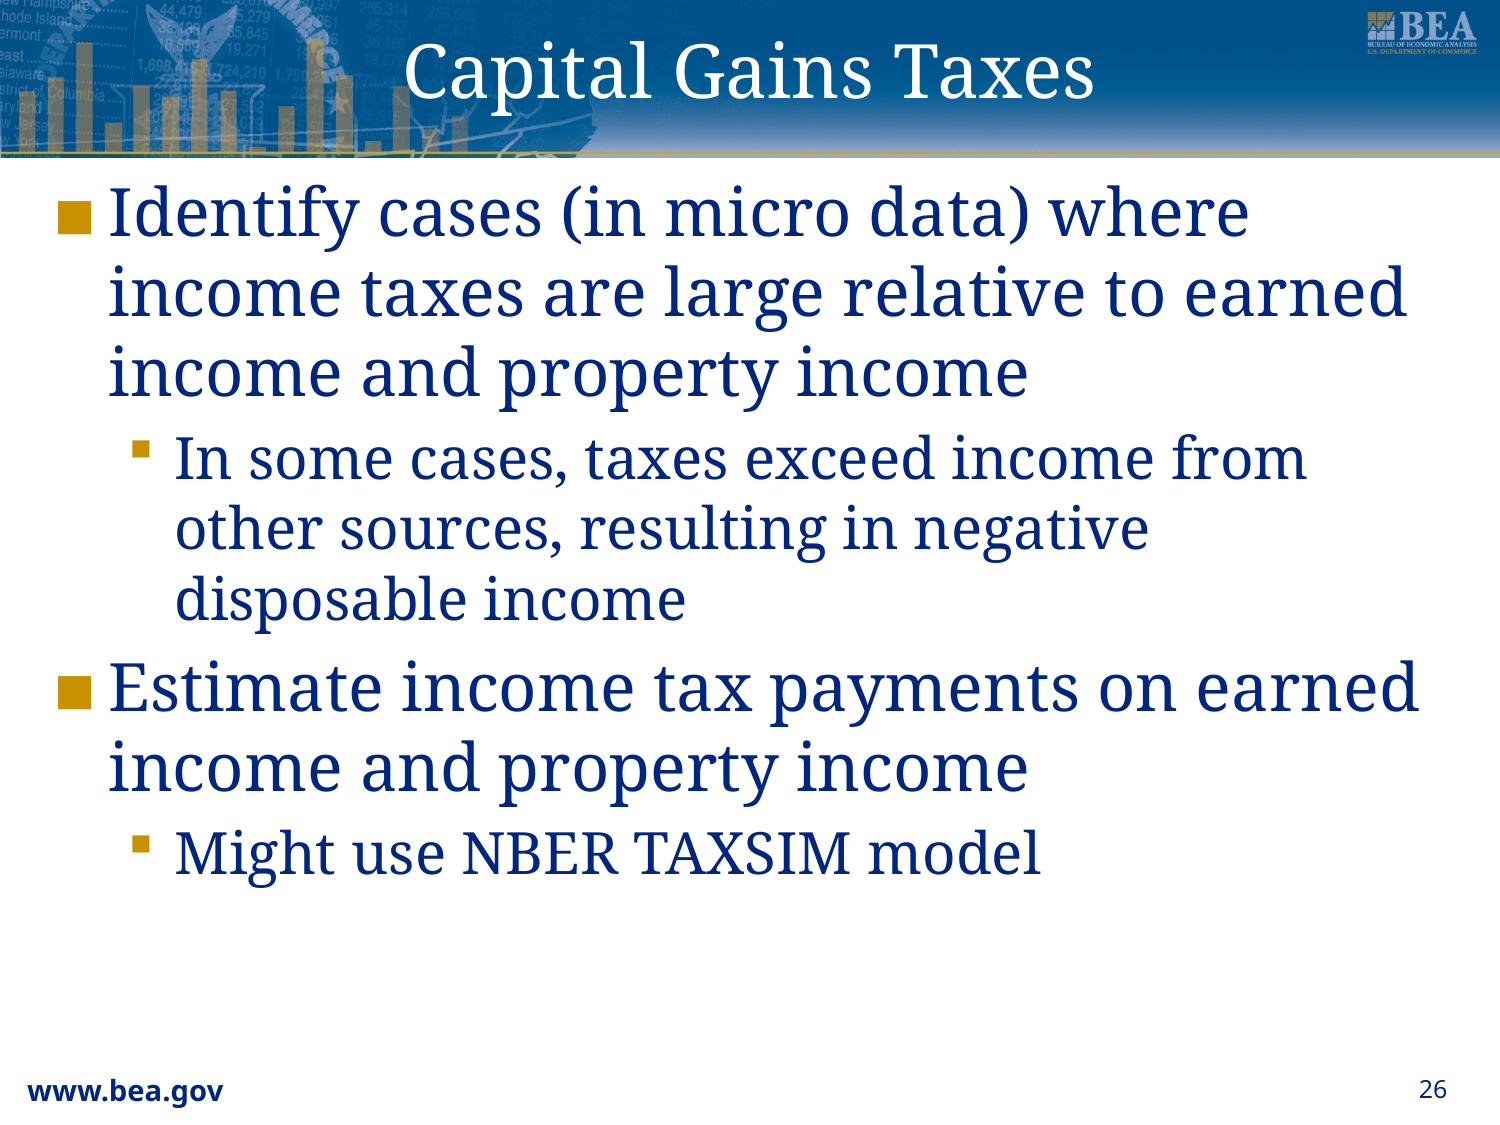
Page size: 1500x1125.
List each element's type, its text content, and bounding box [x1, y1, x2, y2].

list Identify cases (in micro data) where income taxes are large relative to earned income and property income In some cases, taxes exceed income from other sources, resulting in negative disposable income Estimate income tax payments on earned income and property income Might use NBER TAXSIM model [37, 162, 1451, 1026]
slide_number 26 [1400, 1062, 1463, 1116]
picture [0, 138, 1500, 158]
title Capital Gains Taxes [0, 0, 1500, 138]
